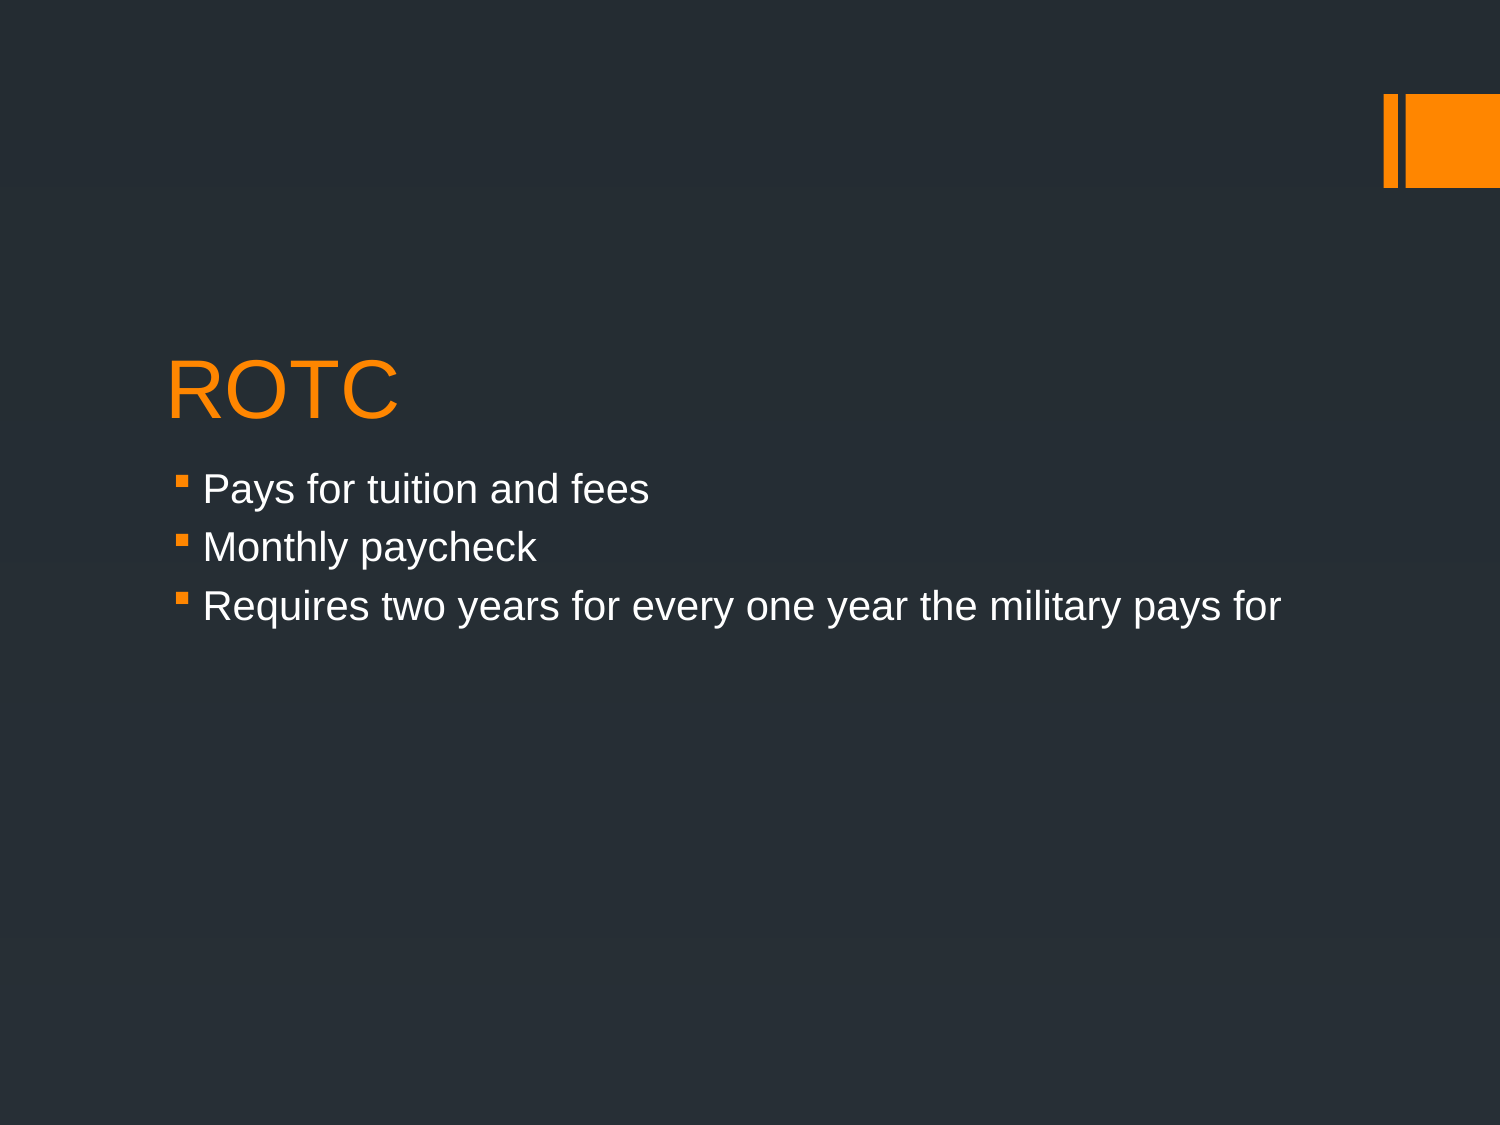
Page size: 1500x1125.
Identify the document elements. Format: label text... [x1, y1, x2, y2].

title ROTC [150, 253, 1350, 443]
list Pays for tuition and fees Monthly paycheck Requires two years for every one year the military pays for [150, 454, 1350, 1035]
